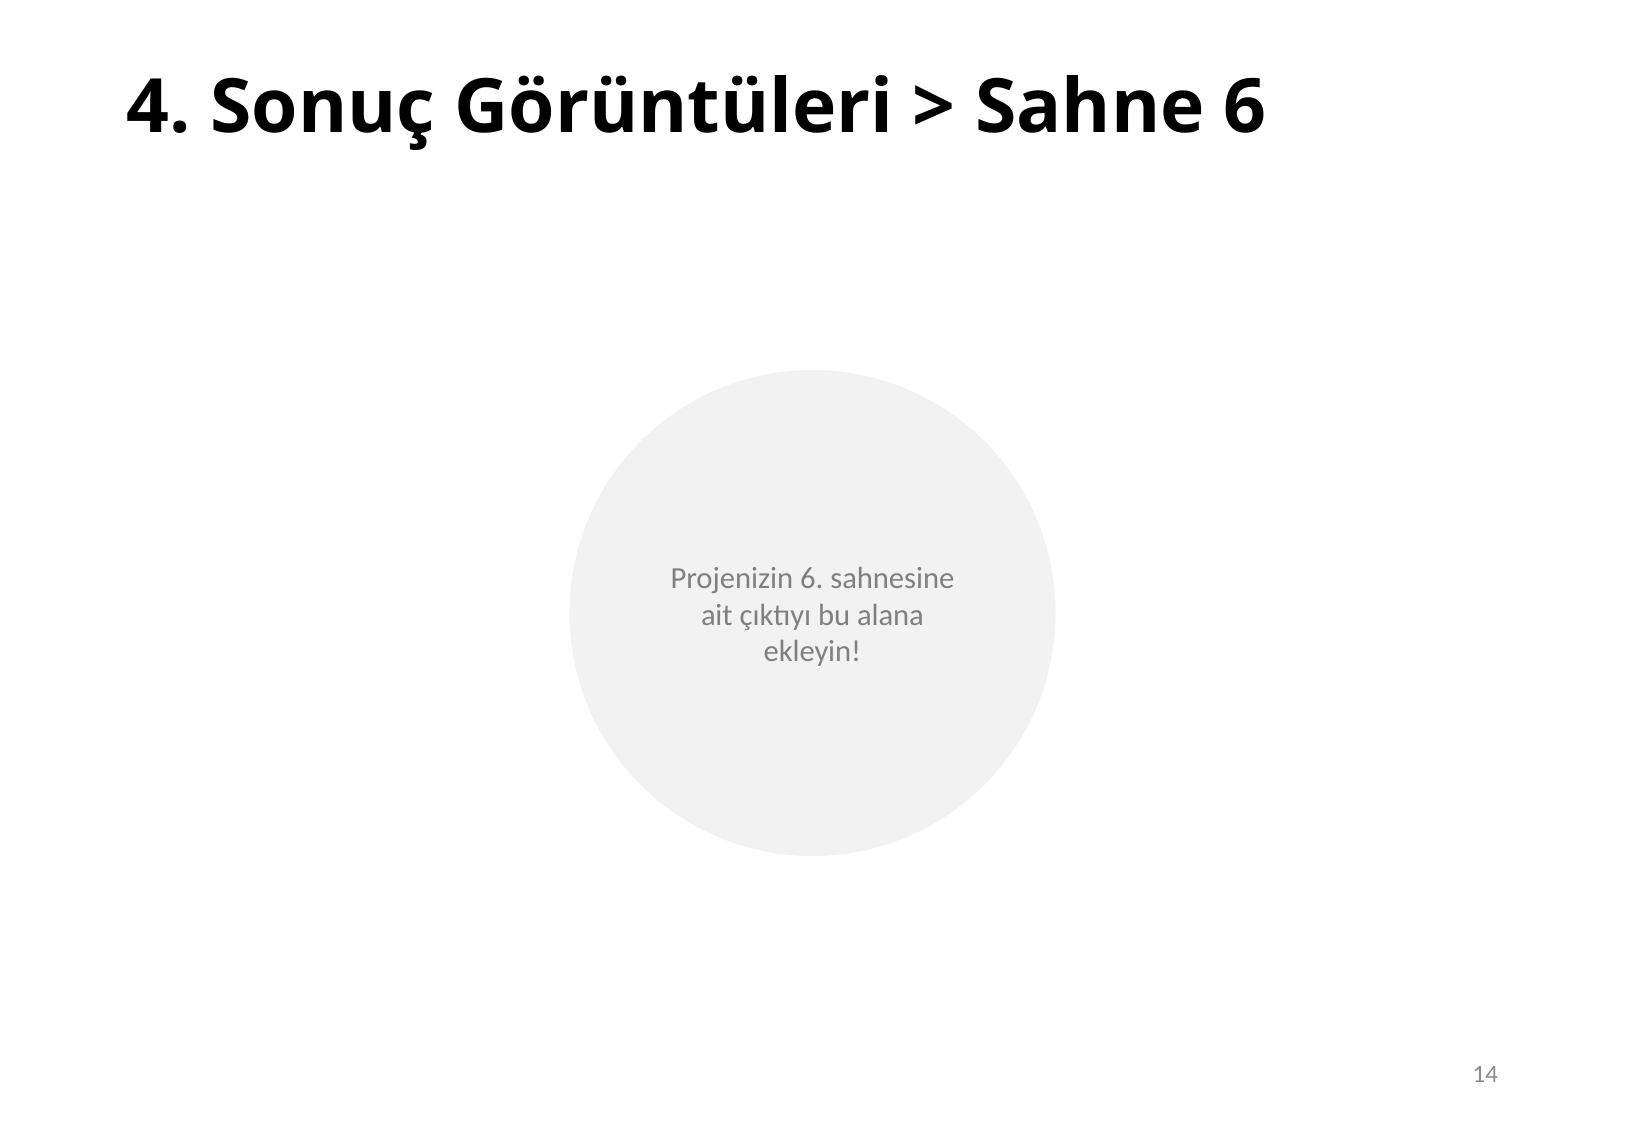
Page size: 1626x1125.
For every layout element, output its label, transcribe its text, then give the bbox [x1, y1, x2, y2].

slide_number 14 [1147, 1042, 1514, 1103]
title 4. Sonuç Görüntüleri > Sahne 6 [111, 59, 1514, 167]
text_box Projenizin 6. sahnesine ait çıktıyı bu alana ekleyin! [568, 368, 1057, 858]
